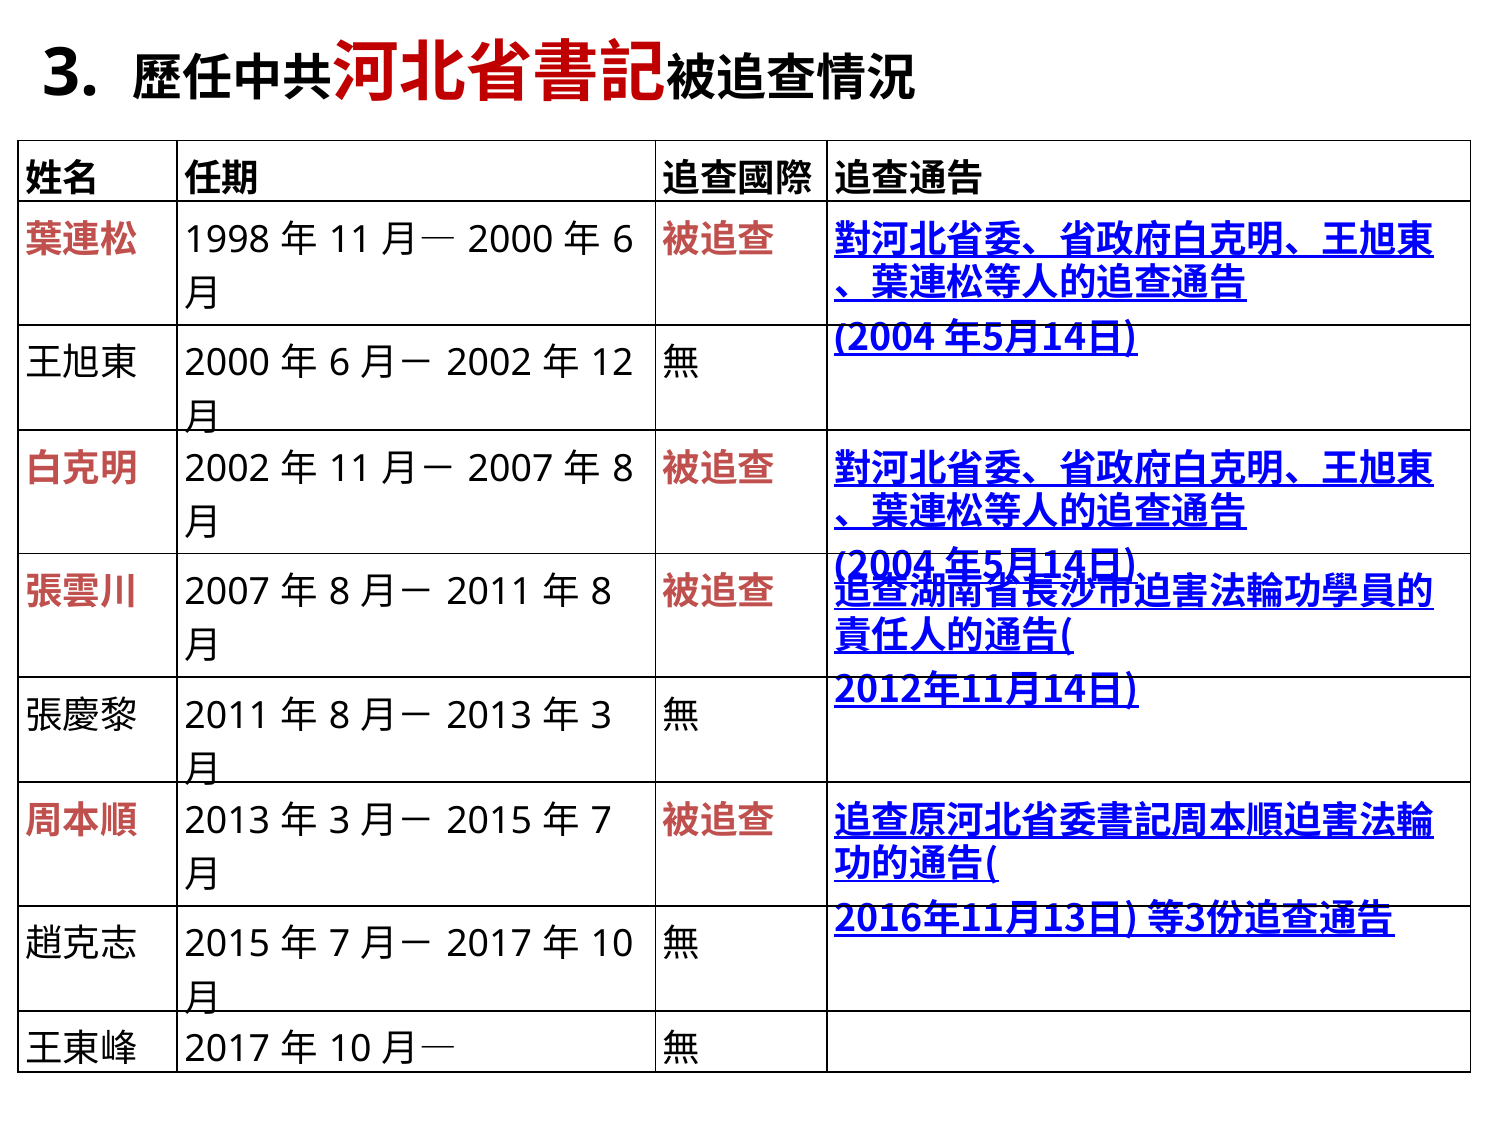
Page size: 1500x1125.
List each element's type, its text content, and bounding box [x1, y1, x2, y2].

table_cell 追查湖南省長沙市迫害法輪功學員的責任人的通告(2012年11月14日) [828, 554, 1470, 676]
table_cell 張慶黎 [19, 678, 176, 781]
table_cell 被追查 [656, 202, 826, 324]
table_cell 葉連松 [19, 202, 176, 324]
table_header 追查通告 [828, 141, 1470, 200]
table_cell 被追查 [656, 554, 826, 676]
table_cell 無 [656, 907, 826, 1010]
table_header 追查國際 [656, 141, 826, 200]
table_cell 周本順 [19, 783, 176, 905]
table_cell 2002年11月－2007年8月 [178, 431, 655, 553]
table_cell 王東峰 [19, 1012, 176, 1071]
table_cell 2011年8月－2013年3月 [178, 678, 655, 781]
table_cell 無 [656, 678, 826, 781]
table_cell 2013年3月－2015年7月 [178, 783, 655, 905]
table_cell 被追查 [656, 431, 826, 553]
table_cell 被追查 [656, 783, 826, 905]
table_cell 對河北省委、省政府白克明、王旭東、葉連松等人的追查通告 (2004 年5月14日) [828, 431, 1470, 553]
table_cell 張雲川 [19, 554, 176, 676]
table_cell [828, 907, 1470, 1010]
table_cell 無 [656, 326, 826, 429]
table_cell [828, 678, 1470, 781]
table_cell 2007年8月－2011年8月 [178, 554, 655, 676]
table_header 姓名 [19, 141, 176, 200]
table_cell [828, 1012, 1470, 1071]
table_cell 白克明 [19, 431, 176, 553]
table_header 任期 [178, 141, 655, 200]
table_cell [828, 326, 1470, 429]
table_cell 王旭東 [19, 326, 176, 429]
table_cell 追查原河北省委書記周本順迫害法輪功的通告(2016年11月13日) 等3份追查通告 [828, 783, 1470, 905]
table_cell 無 [656, 1012, 826, 1071]
table_cell 2015年7月－2017年10月 [178, 907, 655, 1010]
text_box 3. 歷任中共河北省書記被追查情況 [34, 21, 1405, 117]
table_cell 2000年6月－2002年12月 [178, 326, 655, 429]
table_cell 趙克志 [19, 907, 176, 1010]
table_cell 對河北省委、省政府白克明、王旭東、葉連松等人的追查通告 (2004 年5月14日) [828, 202, 1470, 324]
table_cell 2017年10月— [178, 1012, 655, 1071]
table_cell 1998年11月—2000年6月 [178, 202, 655, 324]
